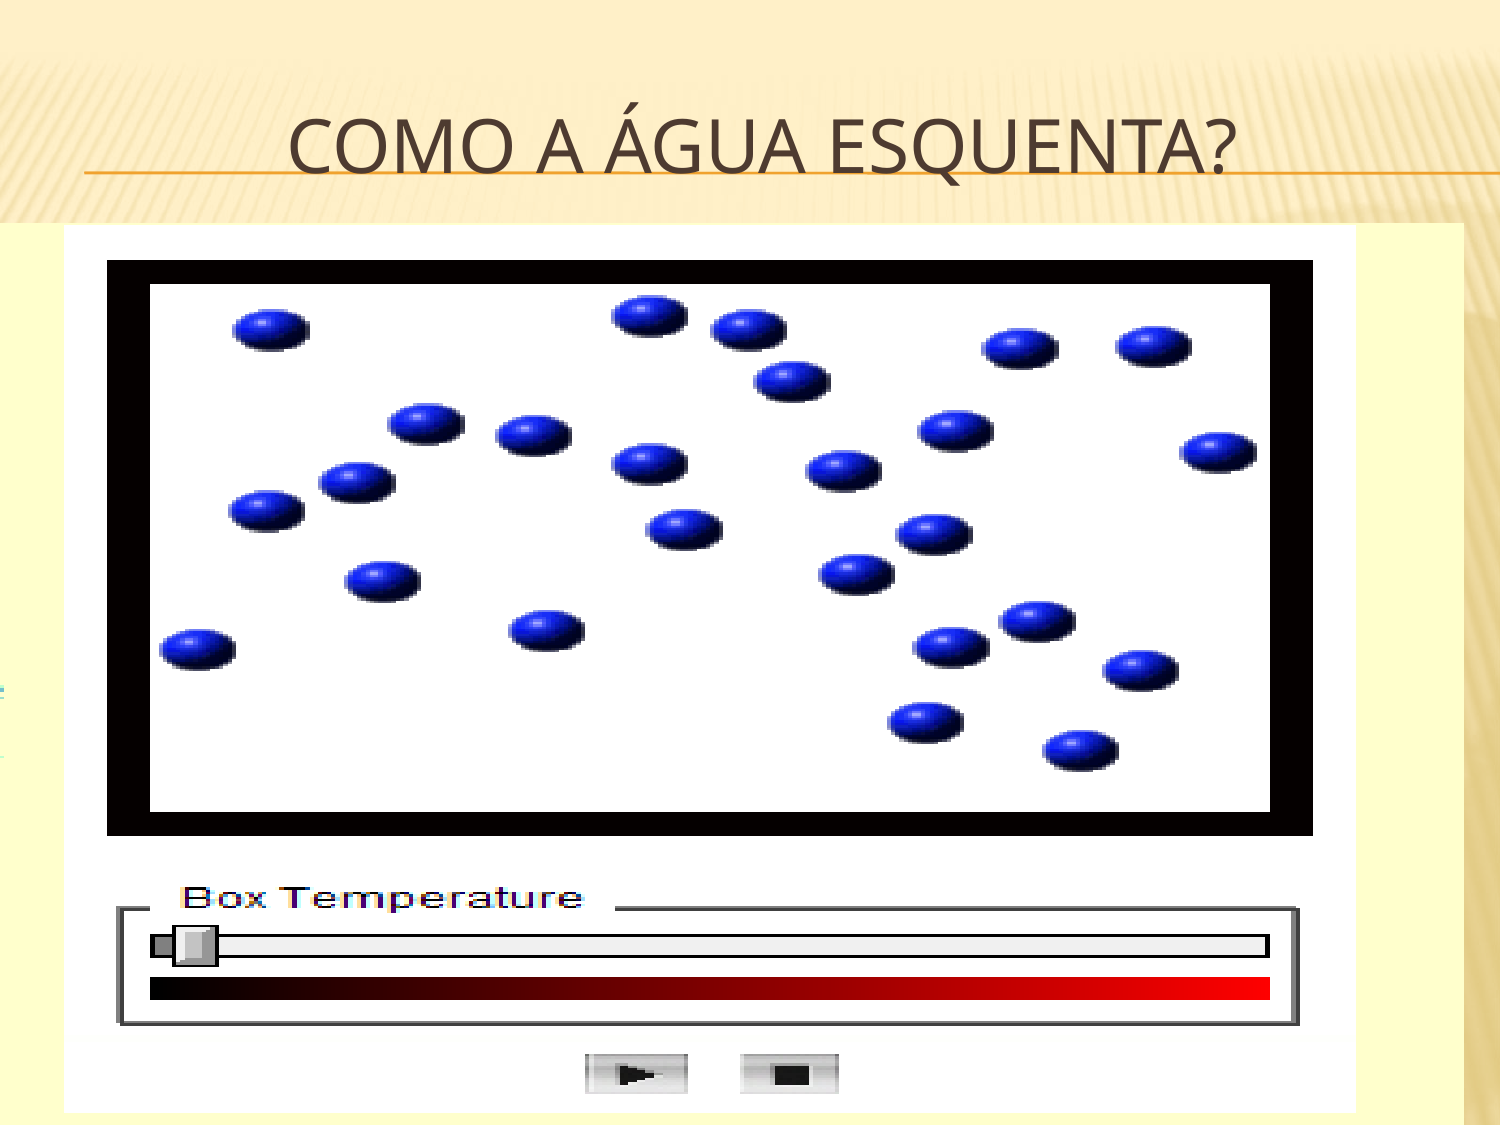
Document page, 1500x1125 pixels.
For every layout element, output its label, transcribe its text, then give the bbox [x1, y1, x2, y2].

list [0, 222, 1466, 1125]
title Como a Água Esquenta? [50, 75, 1475, 213]
